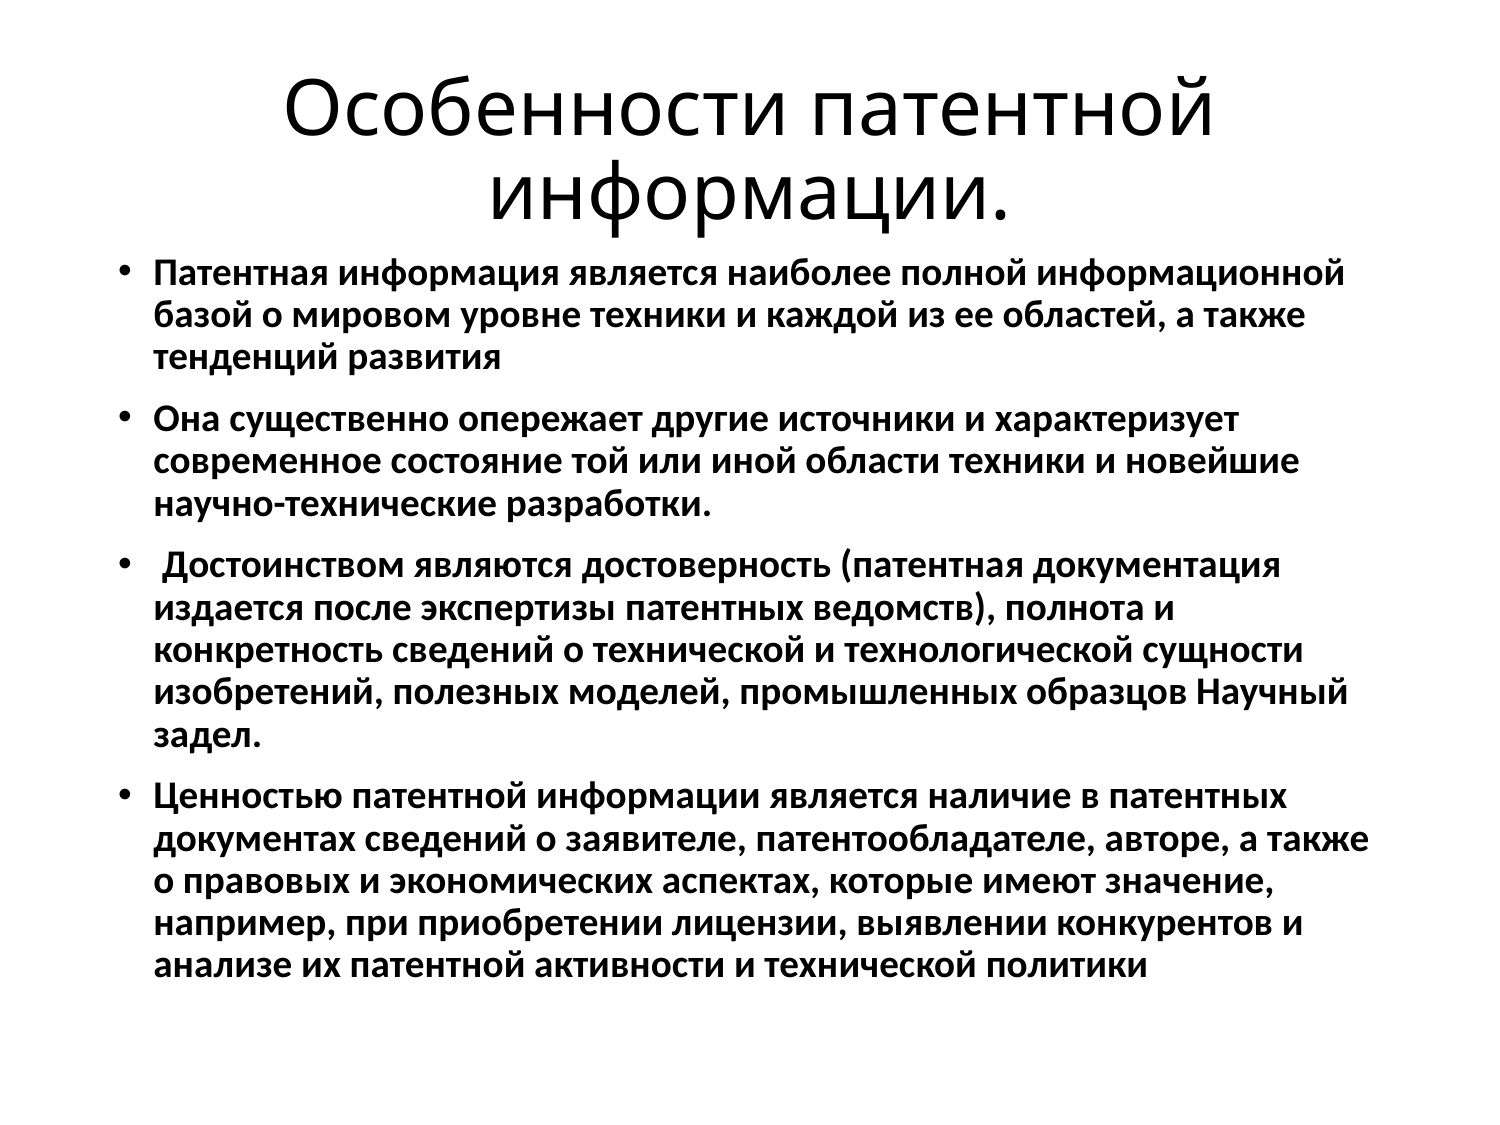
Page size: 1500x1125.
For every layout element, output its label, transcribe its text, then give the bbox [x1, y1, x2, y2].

title Особенности патентной информации. [103, 59, 1397, 243]
list Патентная информация является наиболее полной информационной базой о мировом уровне техники и каждой из ее областей, а также тенденций развития Она существенно опережает другие источники и характеризует современное состояние той или иной области техники и новейшие научно-технические разработки. Достоинством являются достоверность (патентная документация издается после экспертизы патентных ведомств), полнота и конкретность сведений о технической и технологической сущности изобретений, полезных моделей, промышленных образцов Научный задел. Ценностью патентной информации является наличие в патентных документах сведений о заявителе, патентообладателе, авторе, а также о правовых и экономических аспектах, которые имеют значение, например, при приобретении лицензии, выявлении конкурентов и анализе их патентной активности и технической политики [103, 243, 1397, 1014]
